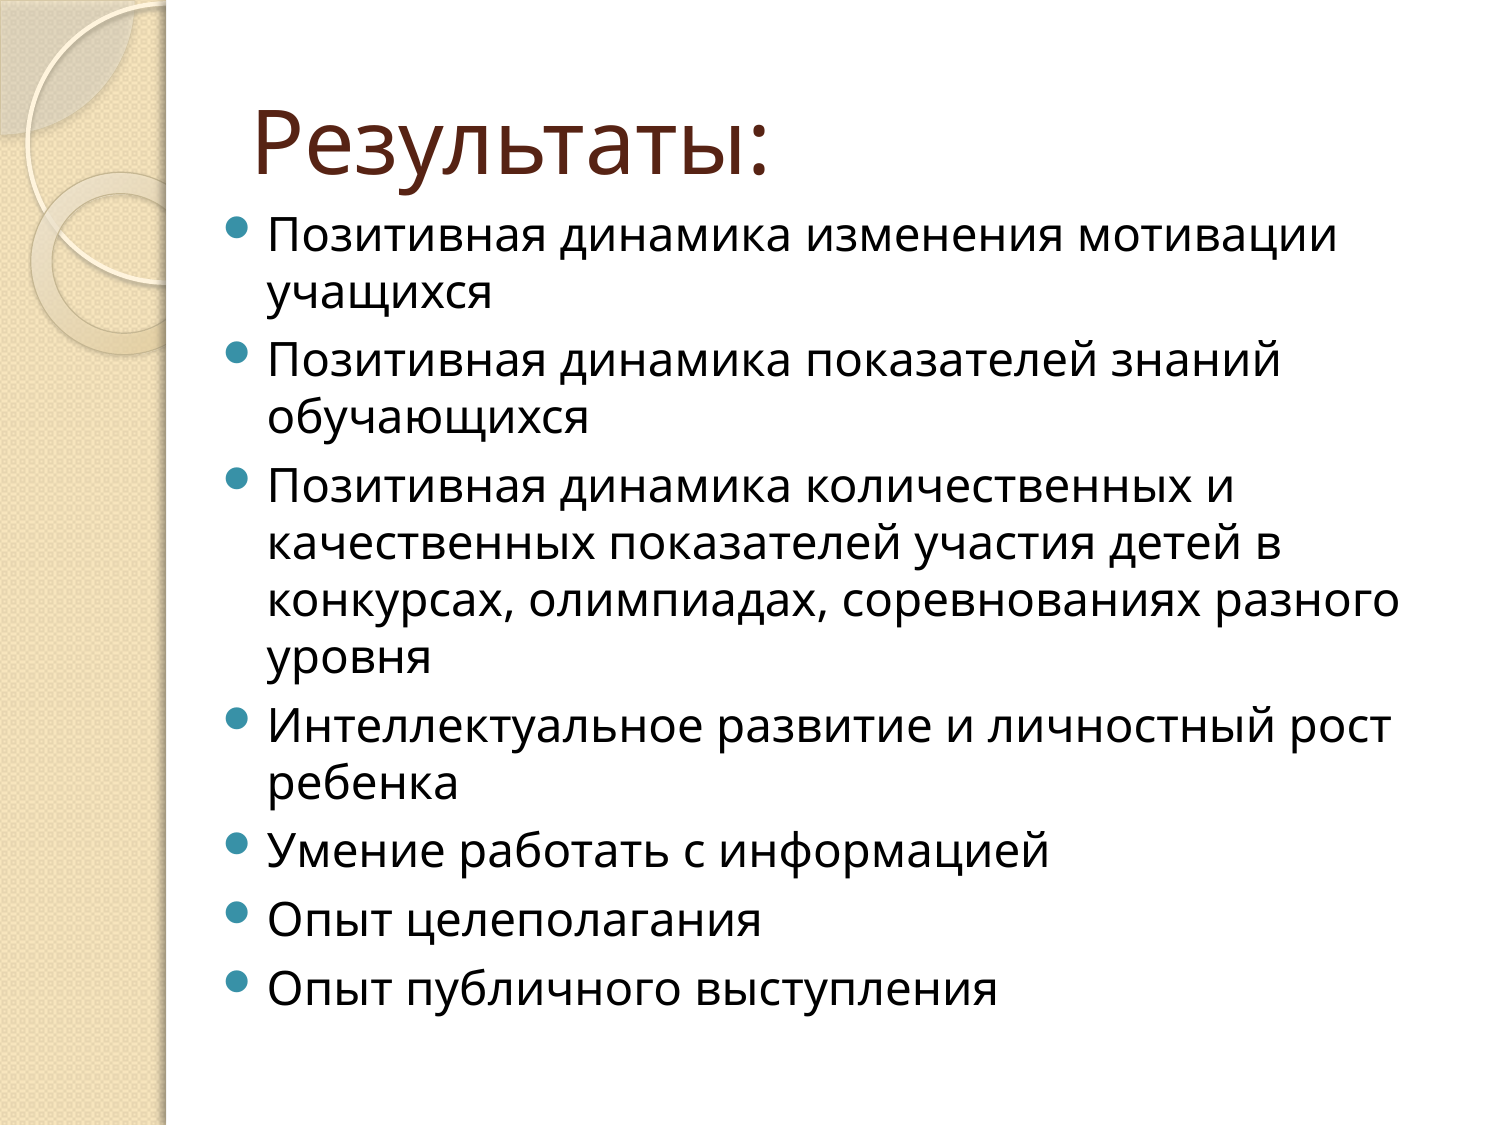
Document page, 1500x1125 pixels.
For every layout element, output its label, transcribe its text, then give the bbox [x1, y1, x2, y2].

list Позитивная динамика изменения мотивации учащихся Позитивная динамика показателей знаний обучающихся Позитивная динамика количественных и качественных показателей участия детей в конкурсах, олимпиадах, соревнованиях разного уровня Интеллектуальное развитие и личностный рост ребенка Умение работать с информацией Опыт целеполагания Опыт публичного выступления [194, 196, 1466, 1025]
title Результаты: [235, 45, 1466, 196]
